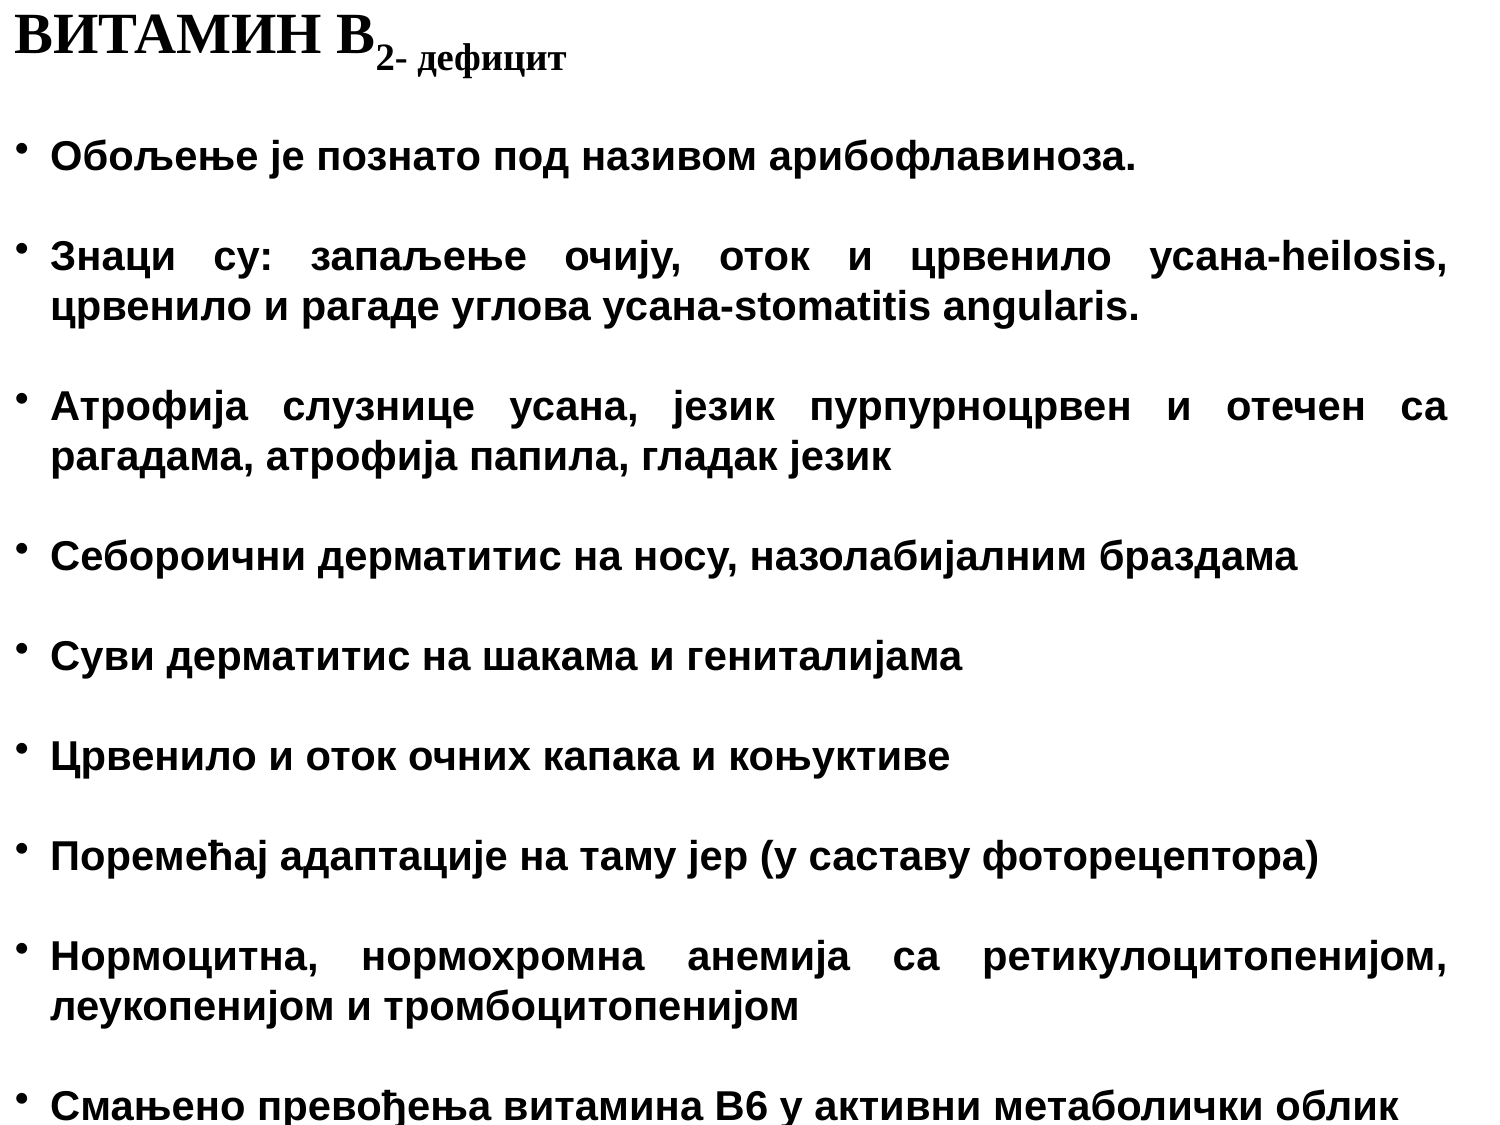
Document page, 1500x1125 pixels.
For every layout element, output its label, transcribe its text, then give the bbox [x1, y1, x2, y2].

text_box ВИТАМИН B2- дефицит Обољење је познато под називом арибофлавиноза. Знаци су: запаљење очију, оток и црвенило усана-heilosis, црвенило и рагаде углова усана-stomatitis angularis. Атрофија слузнице усана, језик пурпурноцрвен и отечен са рагадама, атрофија папила, гладак језик Себороични дерматитис на носу, назолабијалним браздама Суви дерматитис на шакама и гениталијама Црвенило и оток очних капака и коњуктиве Поремећај адаптације на таму јер (у саставу фоторецептора) Нормоцитна, нормохромна анемија са ретикулоцитопенијом, леукопенијом и тромбоцитопенијом Смањено превођења витамина В6 у активни метаболички облик [0, 0, 1463, 1125]
